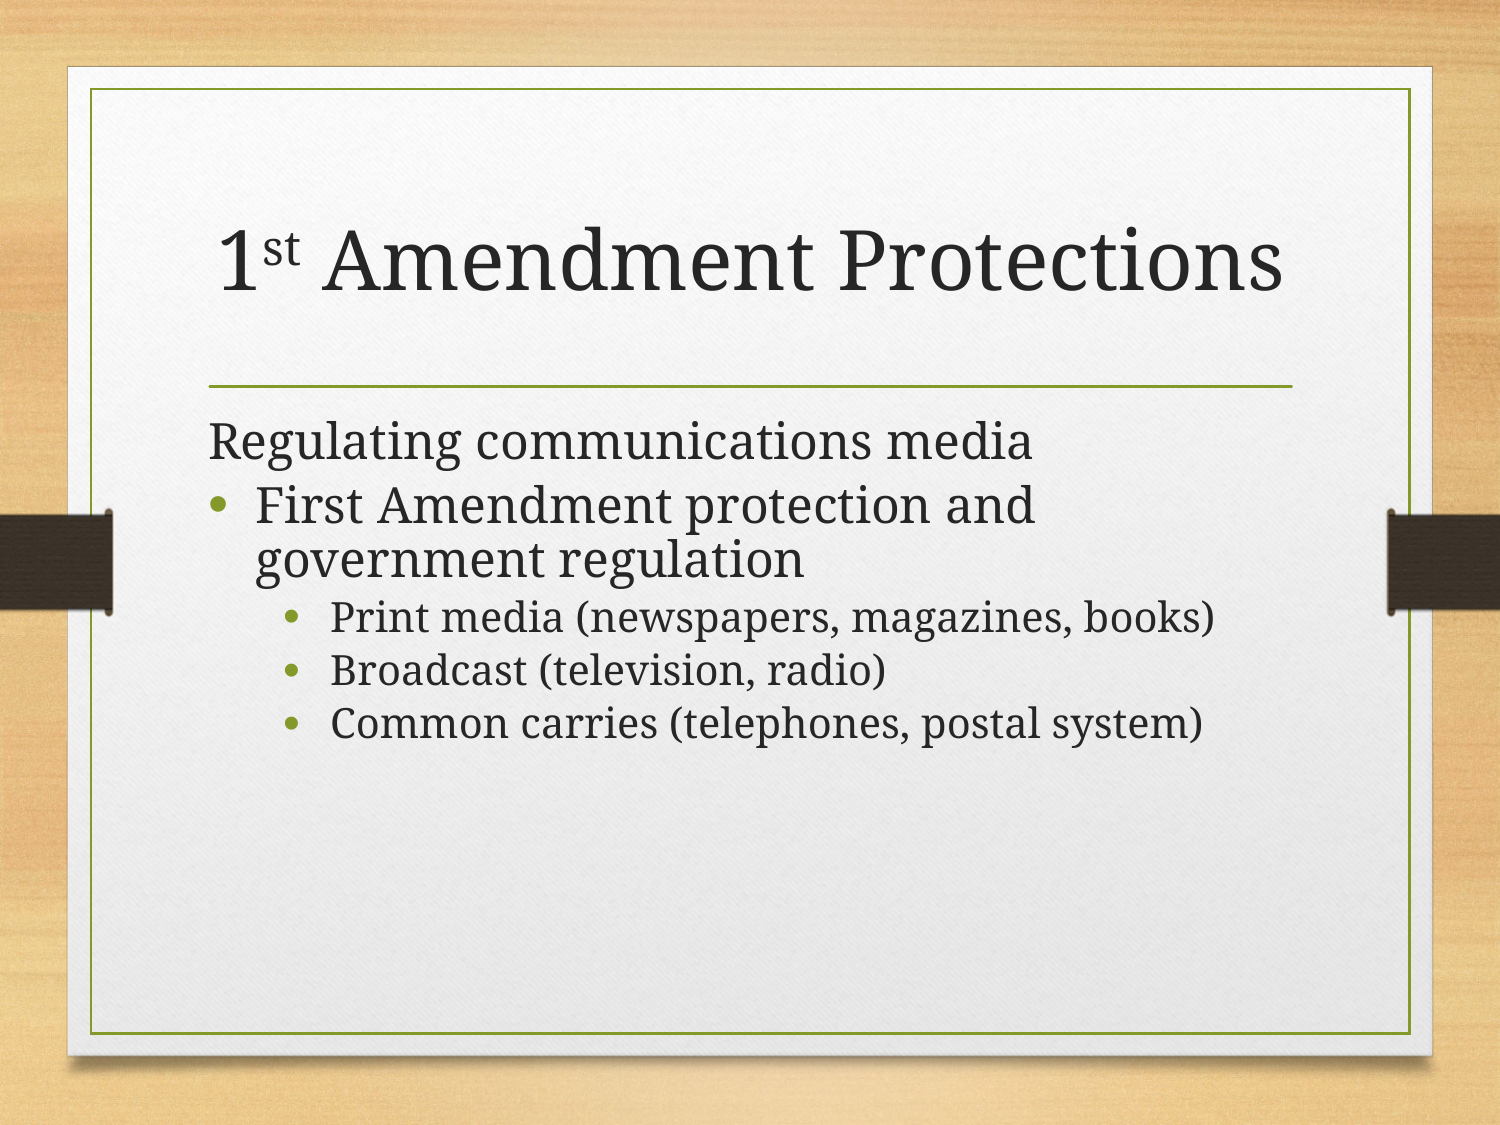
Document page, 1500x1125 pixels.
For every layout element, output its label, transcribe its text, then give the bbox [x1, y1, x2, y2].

title 1st Amendment Protections [193, 150, 1309, 365]
list Regulating communications media First Amendment protection and government regulation Print media (newspapers, magazines, books) Broadcast (television, radio) Common carries (telephones, postal system) [193, 408, 1309, 974]
picture [0, 0, 1500, 1125]
